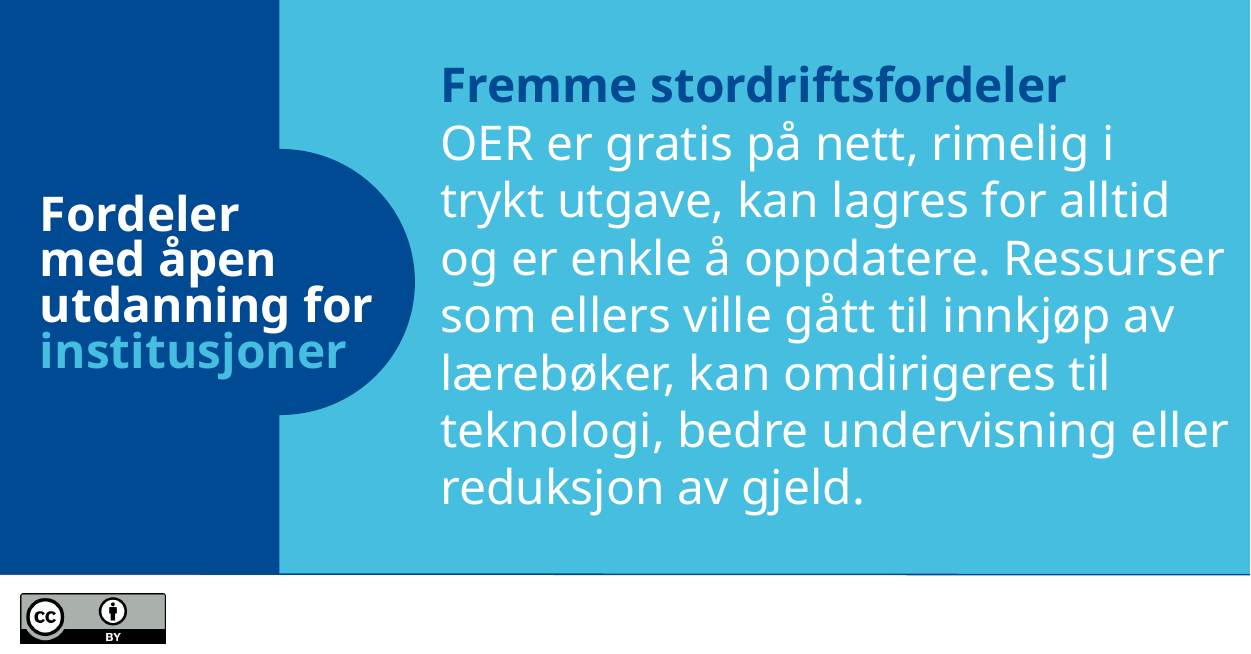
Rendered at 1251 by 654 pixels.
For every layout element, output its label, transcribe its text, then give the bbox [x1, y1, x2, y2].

text_box Fremme stordriftsfordeler OER er gratis på nett, rimelig i trykt utgave, kan lagres for alltid og er enkle å oppdatere. Ressurser som ellers ville gått til innkjøp av lærebøker, kan omdirigeres til teknologi, bedre undervisning eller reduksjon av gjeld. [425, 39, 1247, 530]
picture [20, 592, 166, 645]
text_box [0, 0, 280, 573]
text_box Fordeler med åpen utdanning for institusjoner [24, 179, 420, 393]
text_box [0, 582, 1250, 654]
text_box [206, 393, 355, 416]
text_box [195, 148, 366, 179]
